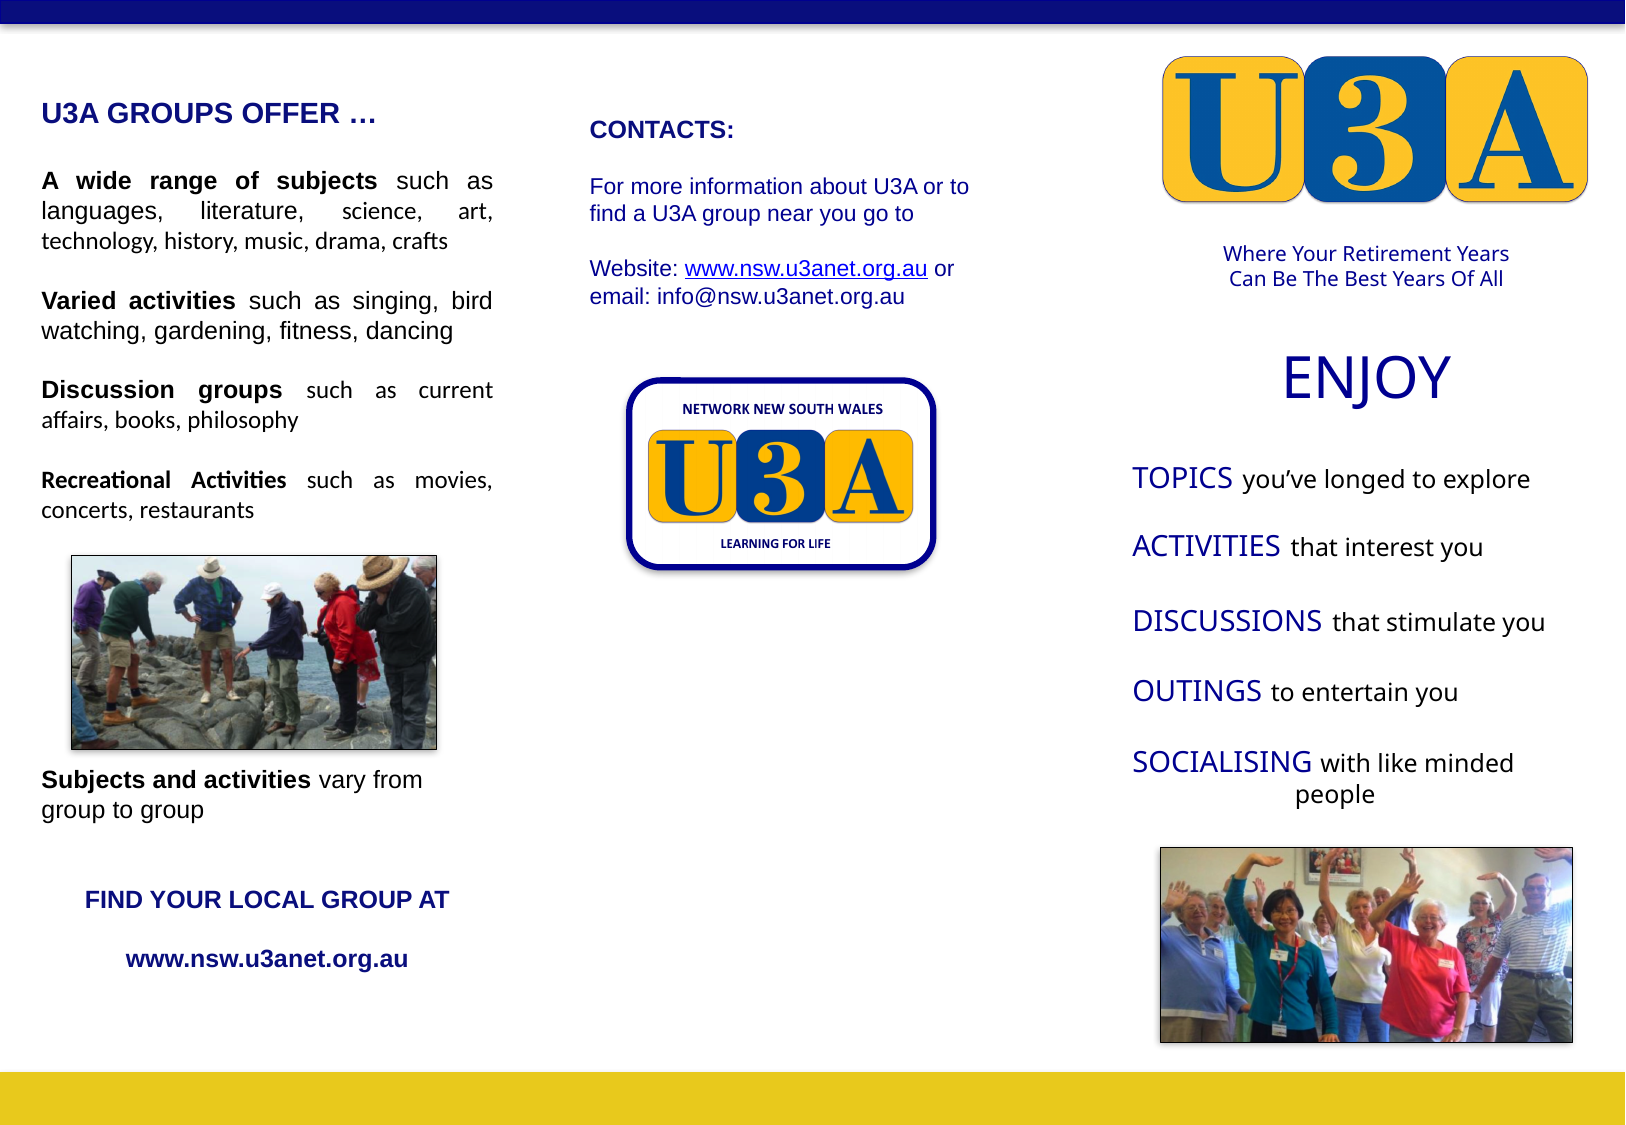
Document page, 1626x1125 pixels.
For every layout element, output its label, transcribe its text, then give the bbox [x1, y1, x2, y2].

text_box U3A GROUPS OFFER … A wide range of subjects such as languages, literature, science, art, technology, history, music, drama, crafts Varied activities such as singing, bird watching, gardening, fitness, dancing Discussion groups such as current affairs, books, philosophy Recreational Activities such as movies, concerts, restaurants Subjects and activities vary from group to group FIND YOUR LOCAL GROUP AT www.nsw.u3anet.org.au [26, 87, 509, 1011]
text_box [628, 379, 935, 569]
text_box CONTACTS: For more information about U3A or to find a U3A group near you go to Website: www.nsw.u3anet.org.au or email: info@nsw.u3anet.org.au [574, 106, 1043, 347]
text_box TOPICS you’ve longed to explore ACTIVITIES that interest you DISCUSSIONS that stimulate you OUTINGS to entertain you SOCIALISING with like minded people [1117, 443, 1625, 816]
text_box [71, 554, 437, 750]
picture [1160, 55, 1590, 206]
text_box [0, 1072, 1625, 1125]
text_box [1160, 847, 1573, 1043]
text_box Where Your Retirement Years Can Be The Best Years Of All ENJOY [1160, 232, 1573, 443]
text_box [0, 0, 1625, 24]
